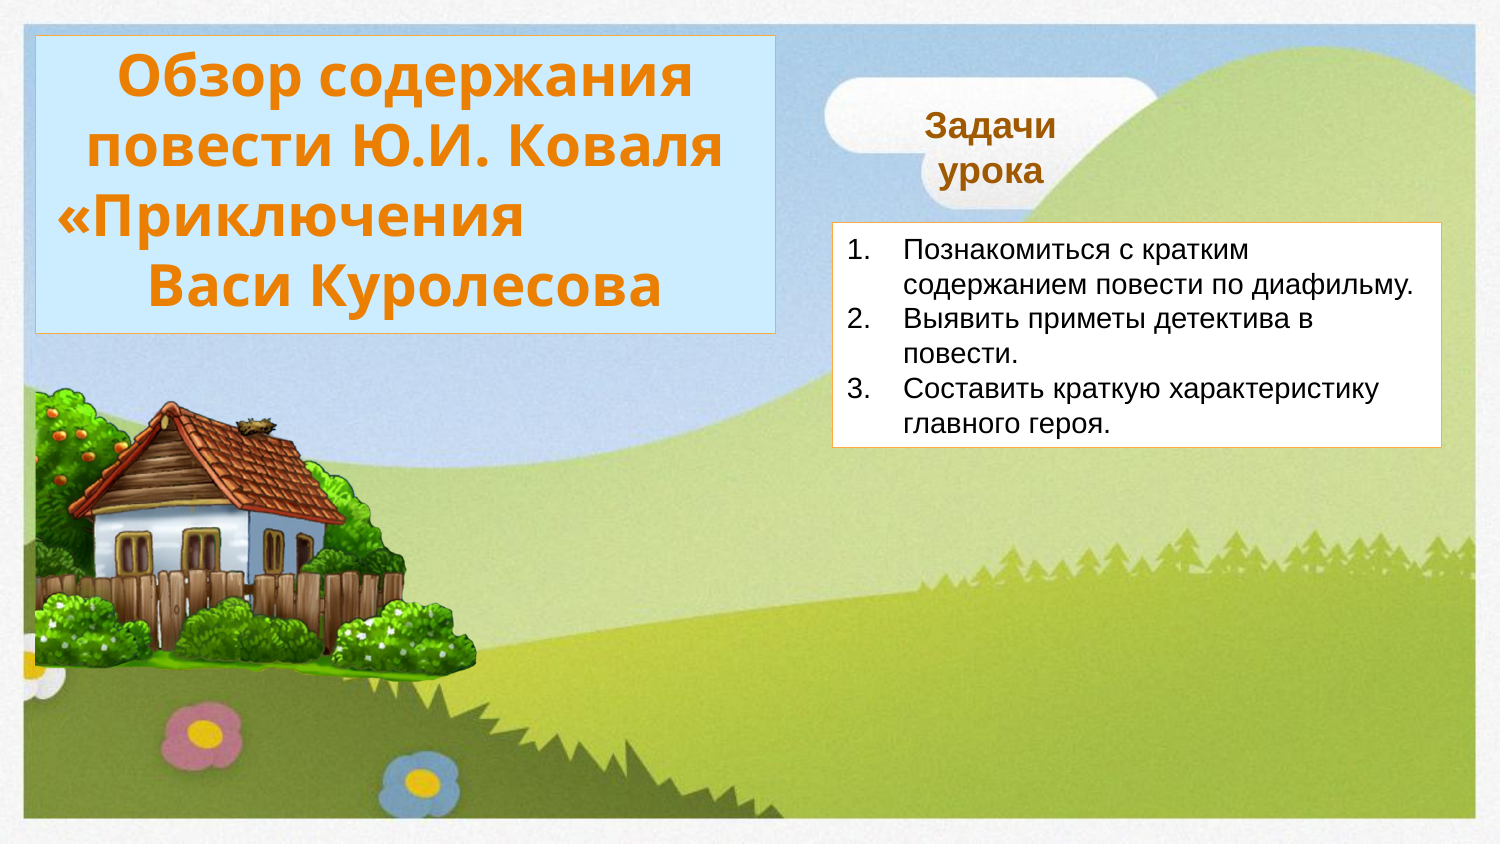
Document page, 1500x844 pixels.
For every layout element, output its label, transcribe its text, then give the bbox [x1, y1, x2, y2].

text_box Задачи урока [808, 93, 1184, 199]
text_box Познакомиться с кратким содержанием повести по диафильму. Выявить приметы детектива в повести. Составить краткую характеристику главного героя. [832, 222, 1442, 448]
picture [0, 0, 1500, 844]
title Обзор содержания повести Ю.И. Коваля «Приключения Васи Куролесова [35, 35, 776, 334]
